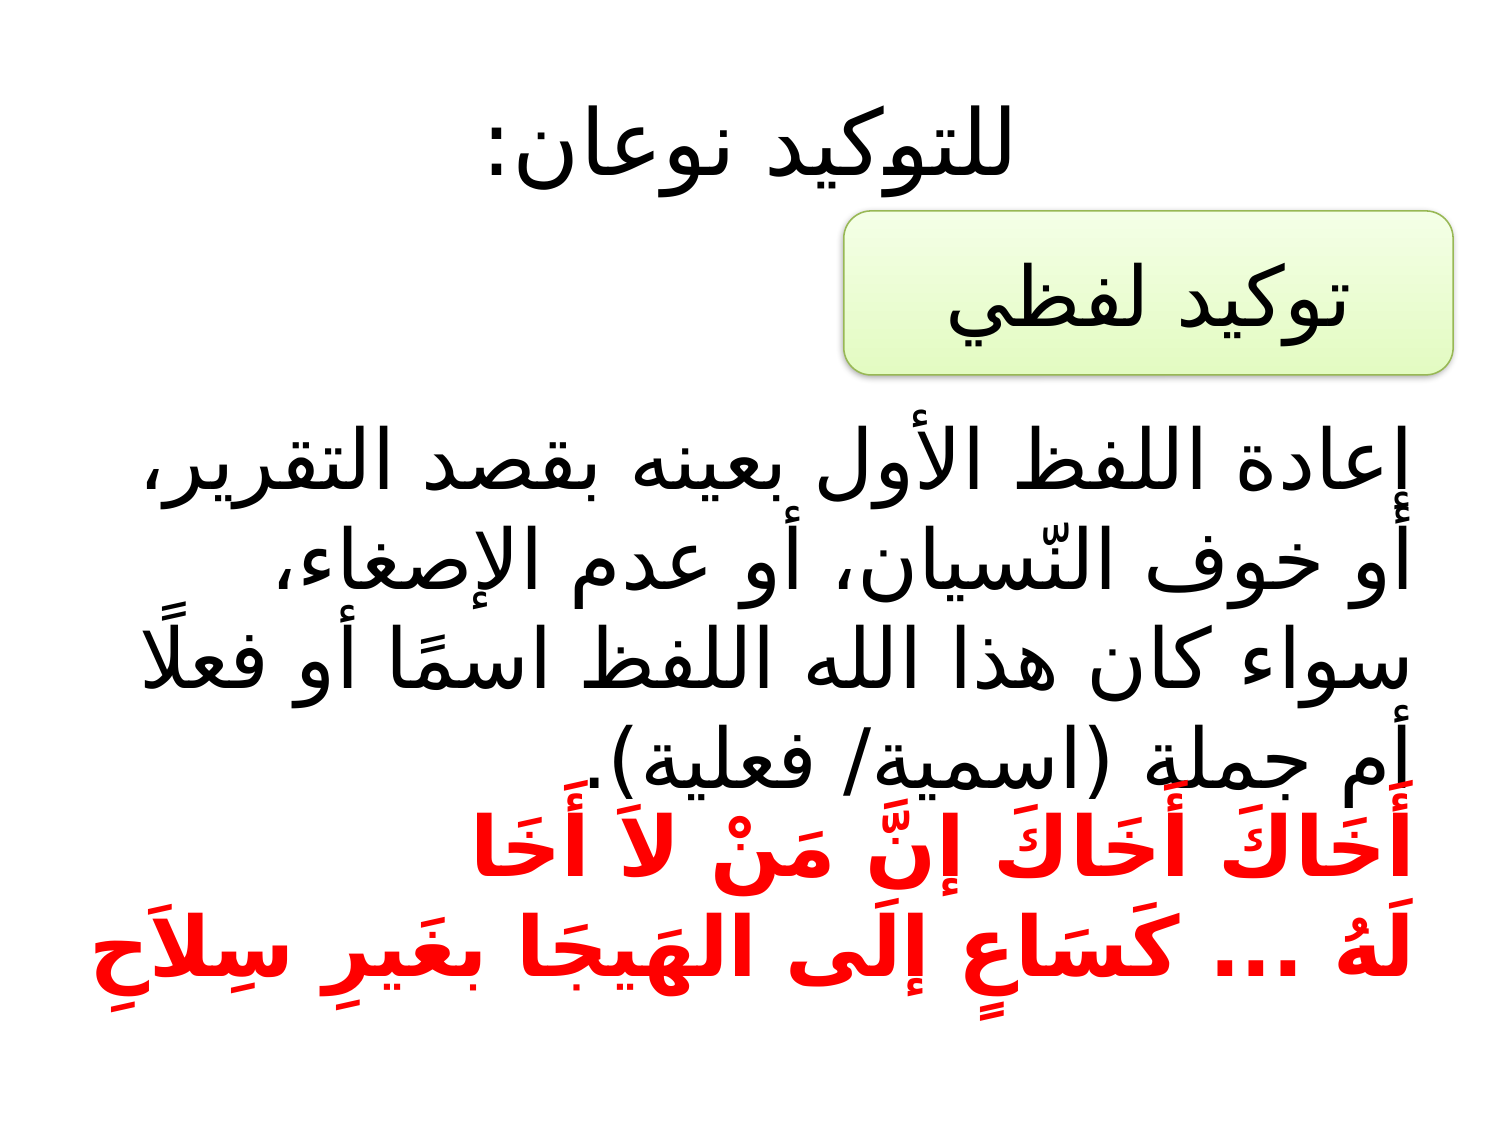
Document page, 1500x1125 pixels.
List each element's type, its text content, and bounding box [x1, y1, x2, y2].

text_box إعادة اللفظ الأول بعينه بقصد التقرير، أو خوف النّسيان، أو عدم الإصغاء، سواء كان هذا الله اللفظ اسمًا أو فعلًا أم جملة (اسمية/ فعلية). [70, 1001, 1430, 1013]
text_box أَخَاكَ أَخَاكَ إنَّ مَنْ لاَ أَخَا لَهُ ... كَسَاعٍ إلَى الهَيجَا بغَيرِ سِلاَحِ [46, 786, 1430, 1001]
title للتوكيد نوعان: [75, 45, 1425, 233]
text_box توكيد لفظي [843, 210, 1454, 376]
text_box إعادة اللفظ الأول بعينه بقصد التقرير، أو خوف النّسيان، أو عدم الإصغاء، سواء كان هذا الله اللفظ اسمًا أو فعلًا أم جملة (اسمية/ فعلية). [70, 398, 1430, 786]
